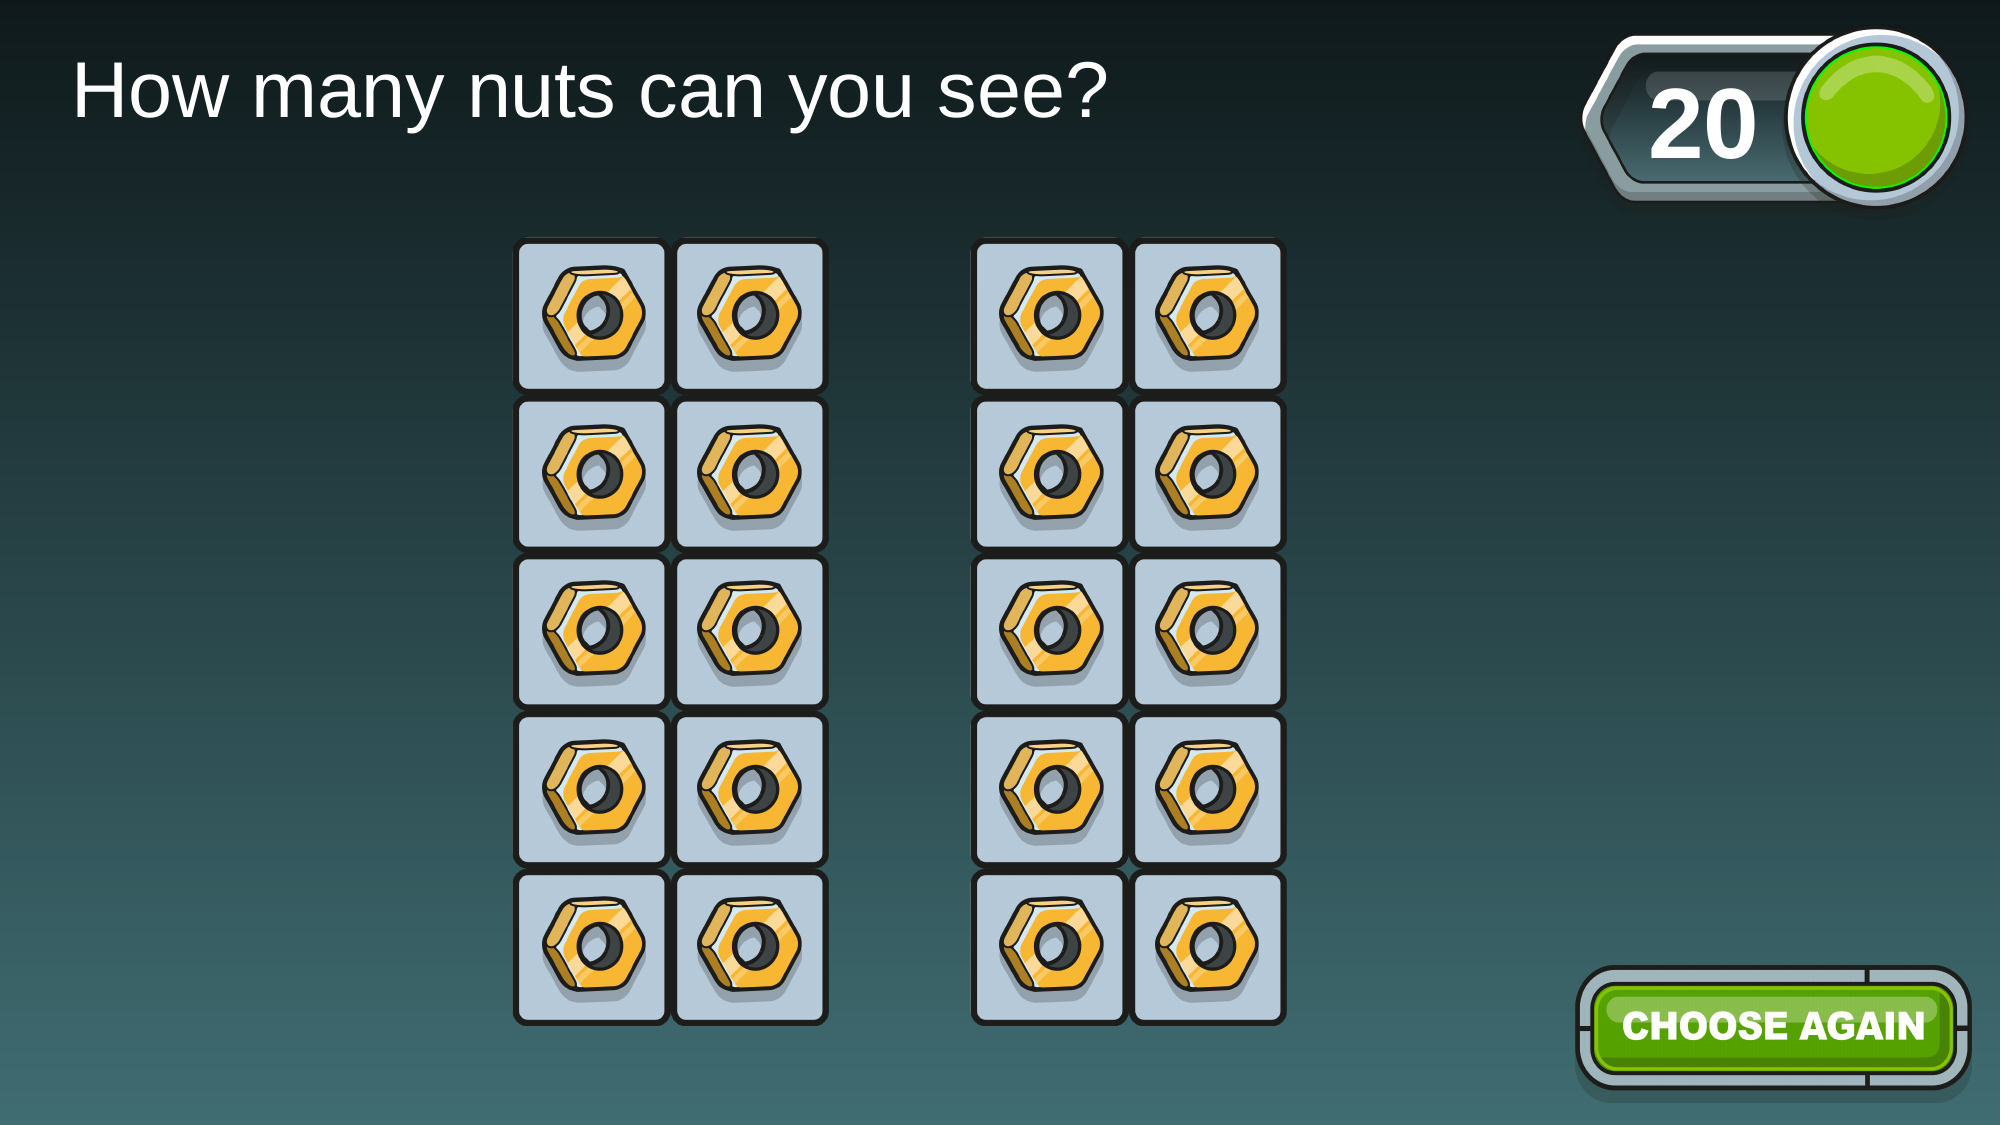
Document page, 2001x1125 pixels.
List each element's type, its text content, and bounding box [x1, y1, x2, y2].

picture [276, 238, 1523, 1026]
text_box How many nuts can you see? [55, 30, 1183, 182]
picture [1575, 965, 1972, 1104]
picture [1575, 25, 1971, 221]
